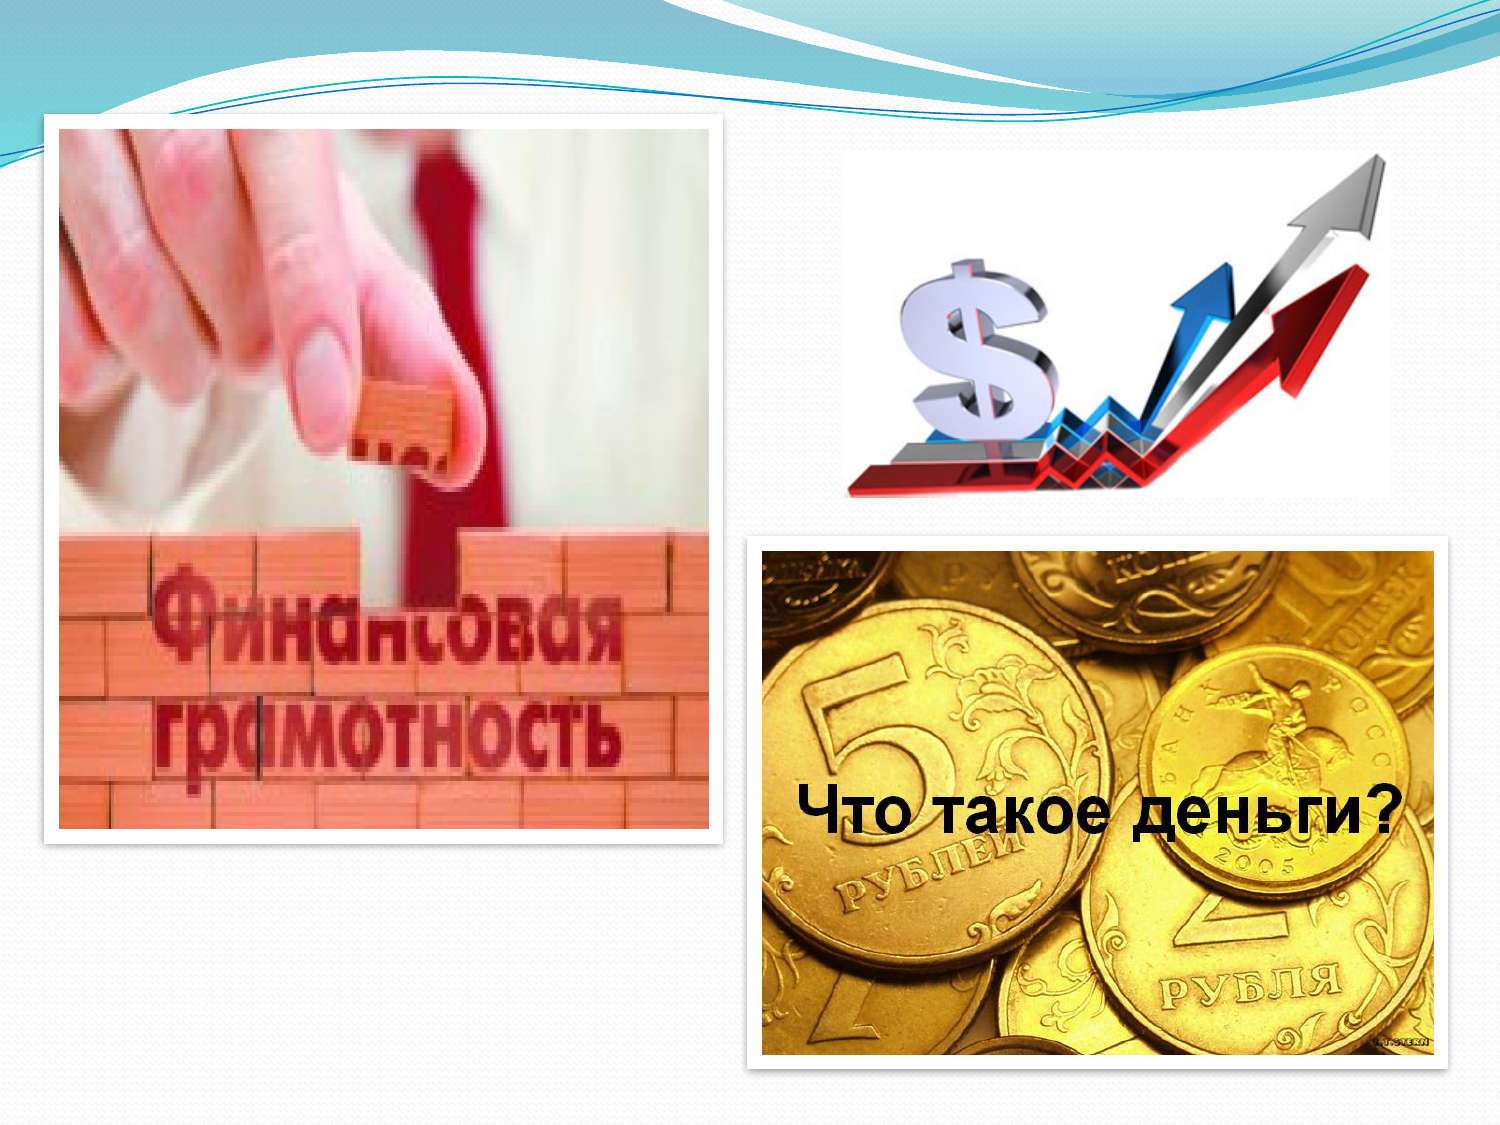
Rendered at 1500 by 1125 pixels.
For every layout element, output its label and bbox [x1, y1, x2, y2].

picture [843, 152, 1391, 498]
picture [58, 128, 709, 830]
picture [761, 550, 1434, 1055]
